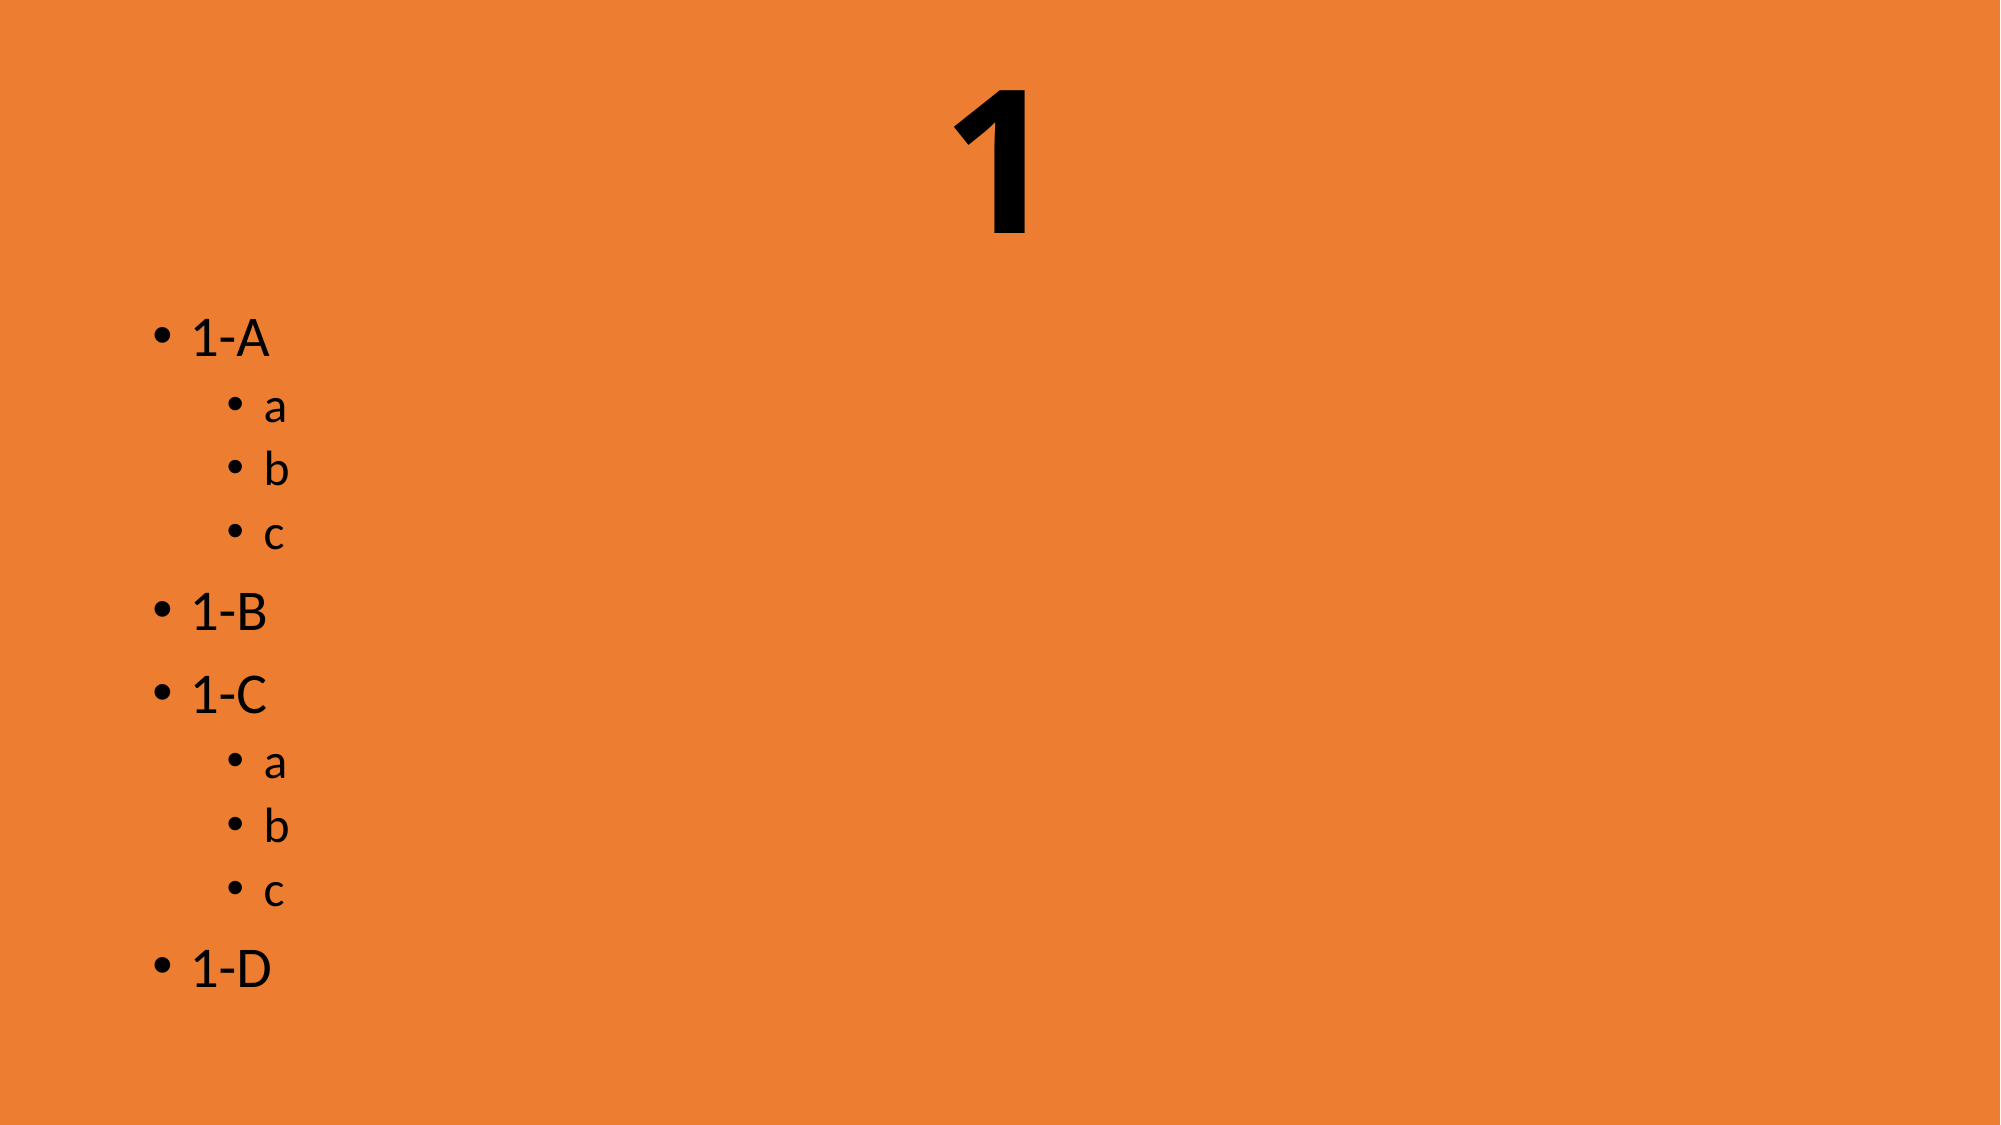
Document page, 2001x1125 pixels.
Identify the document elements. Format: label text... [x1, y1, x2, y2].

title 1 [137, 59, 1863, 278]
list 1-A a b c 1-B 1-C a b c 1-D [137, 299, 1863, 1014]
